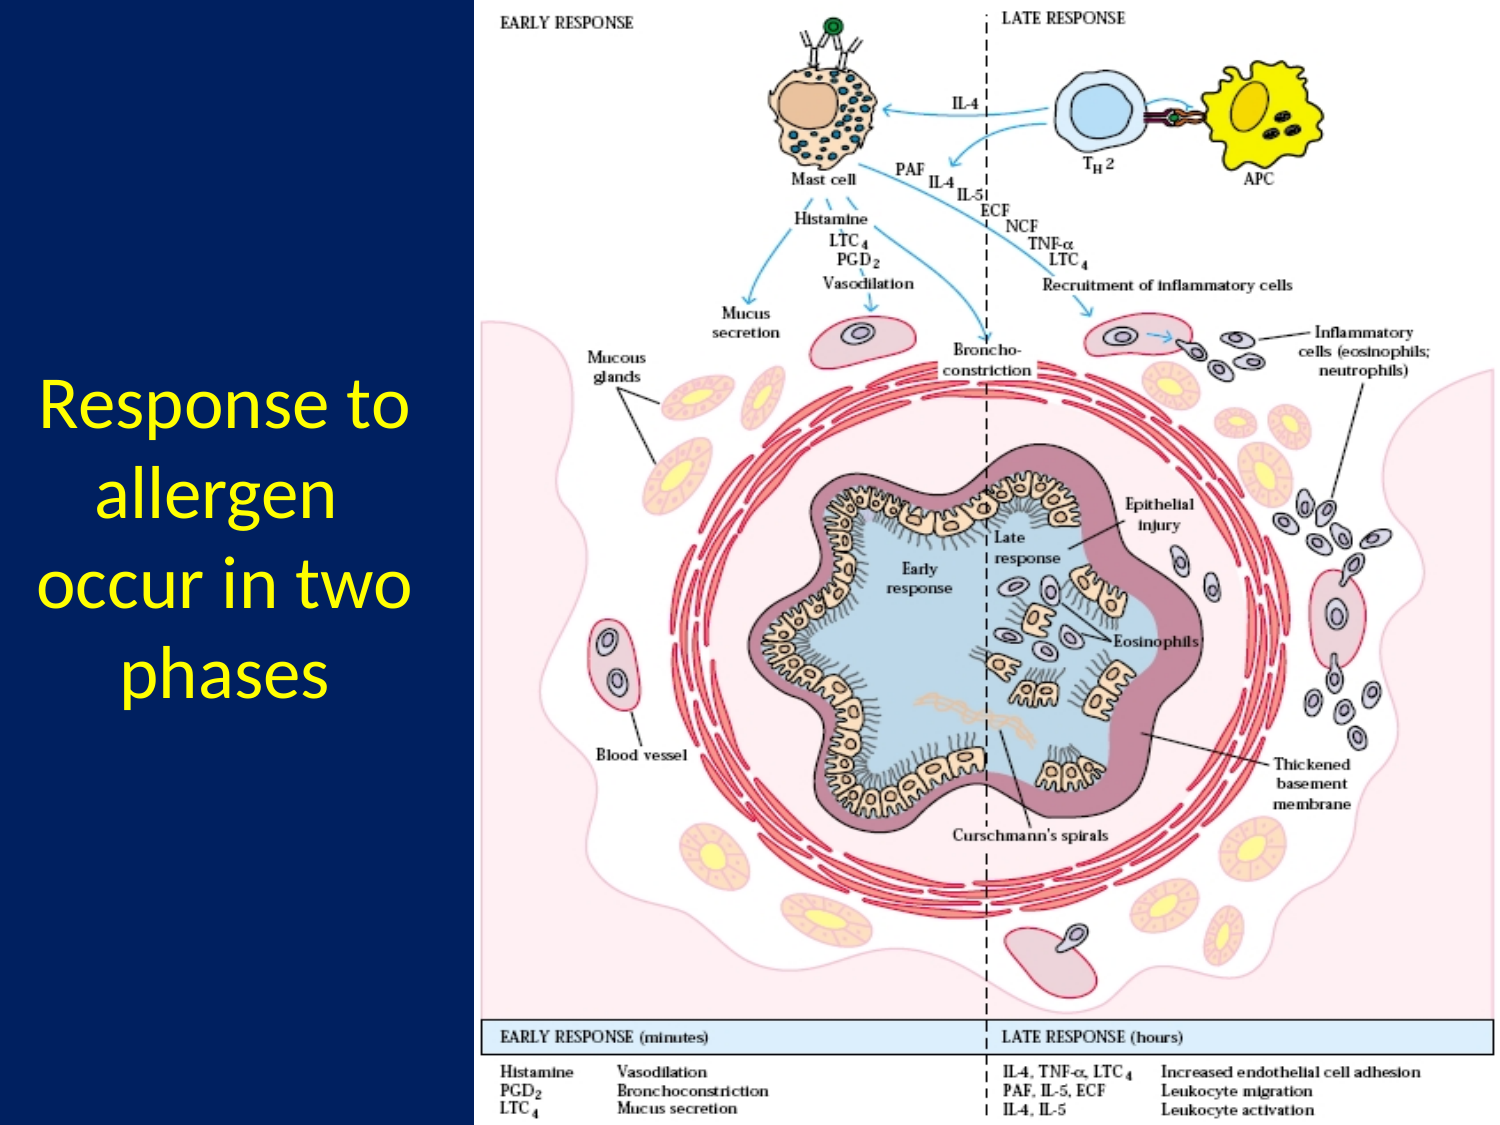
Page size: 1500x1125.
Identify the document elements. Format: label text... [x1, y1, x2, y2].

picture [474, 0, 1500, 1125]
title Response to allergen occur in two phases [0, 212, 450, 855]
